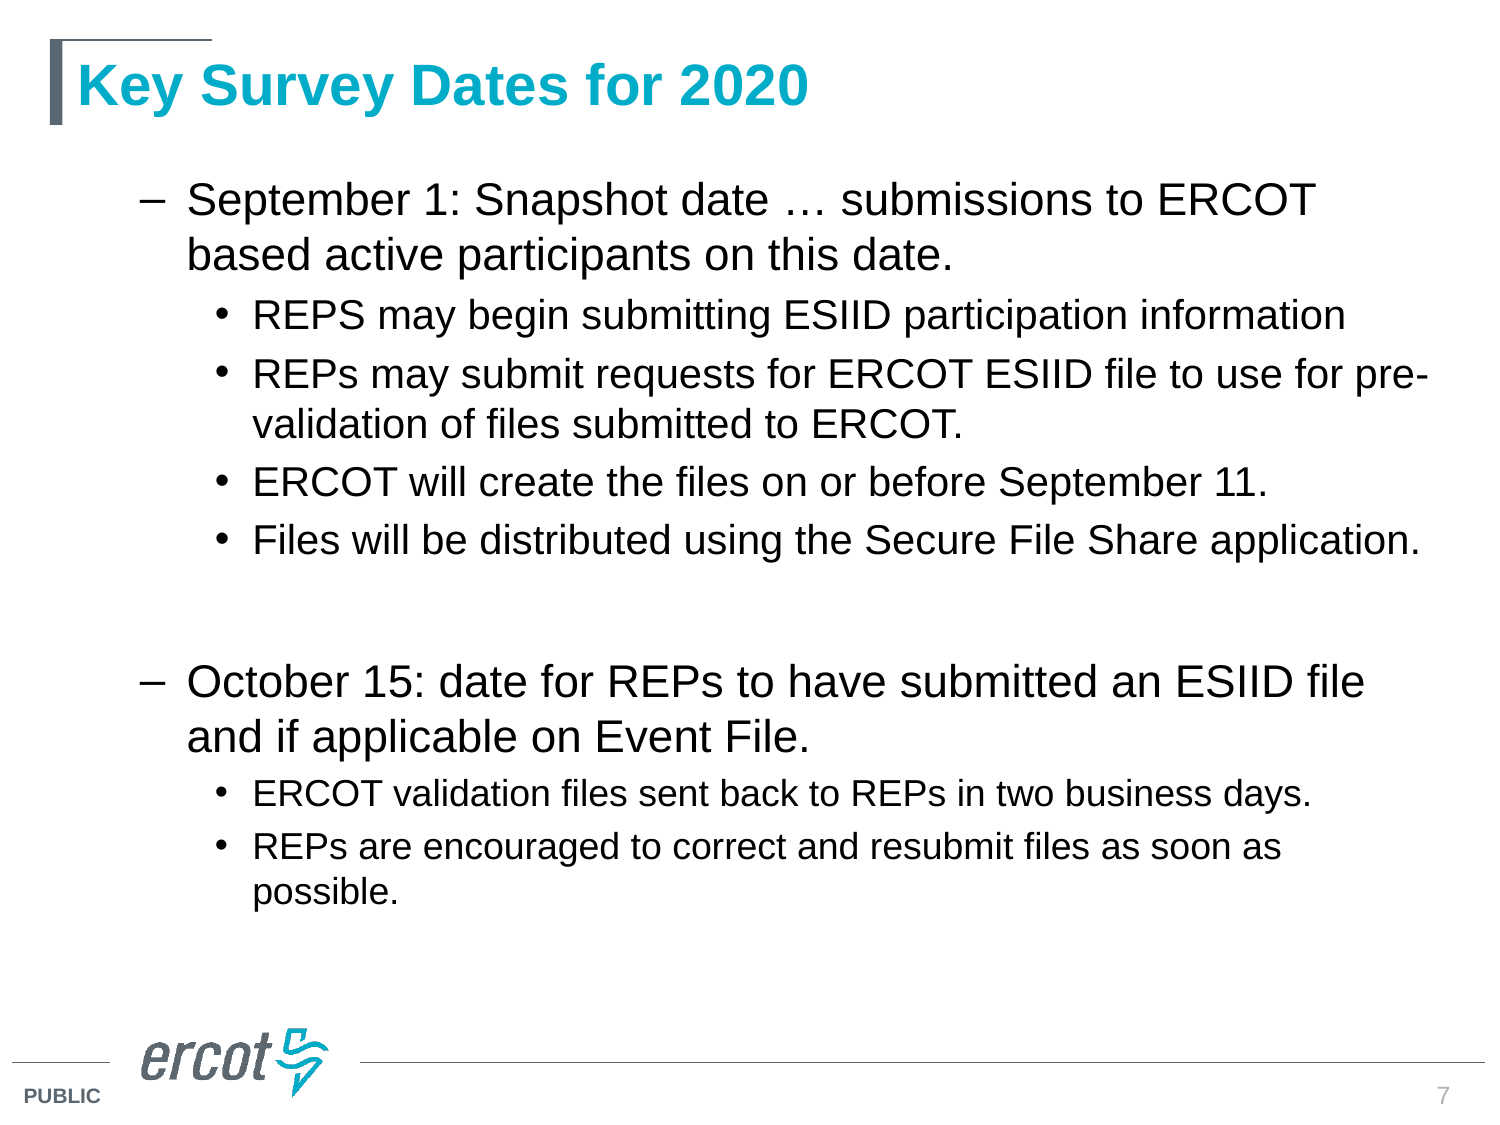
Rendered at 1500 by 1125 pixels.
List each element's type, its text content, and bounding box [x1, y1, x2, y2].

title Key Survey Dates for 2020 [62, 39, 1450, 125]
list September 1: Snapshot date … submissions to ERCOT based active participants on this date. REPS may begin submitting ESIID participation information REPs may submit requests for ERCOT ESIID file to use for pre-validation of files submitted to ERCOT. ERCOT will create the files on or before September 11. Files will be distributed using the Secure File Share application. October 15: date for REPs to have submitted an ESIID file and if applicable on Event File. ERCOT validation files sent back to REPs in two business days. REPs are encouraged to correct and resubmit files as soon as possible. [50, 162, 1450, 992]
picture [137, 1024, 332, 1100]
slide_number 7 [1400, 1076, 1488, 1113]
